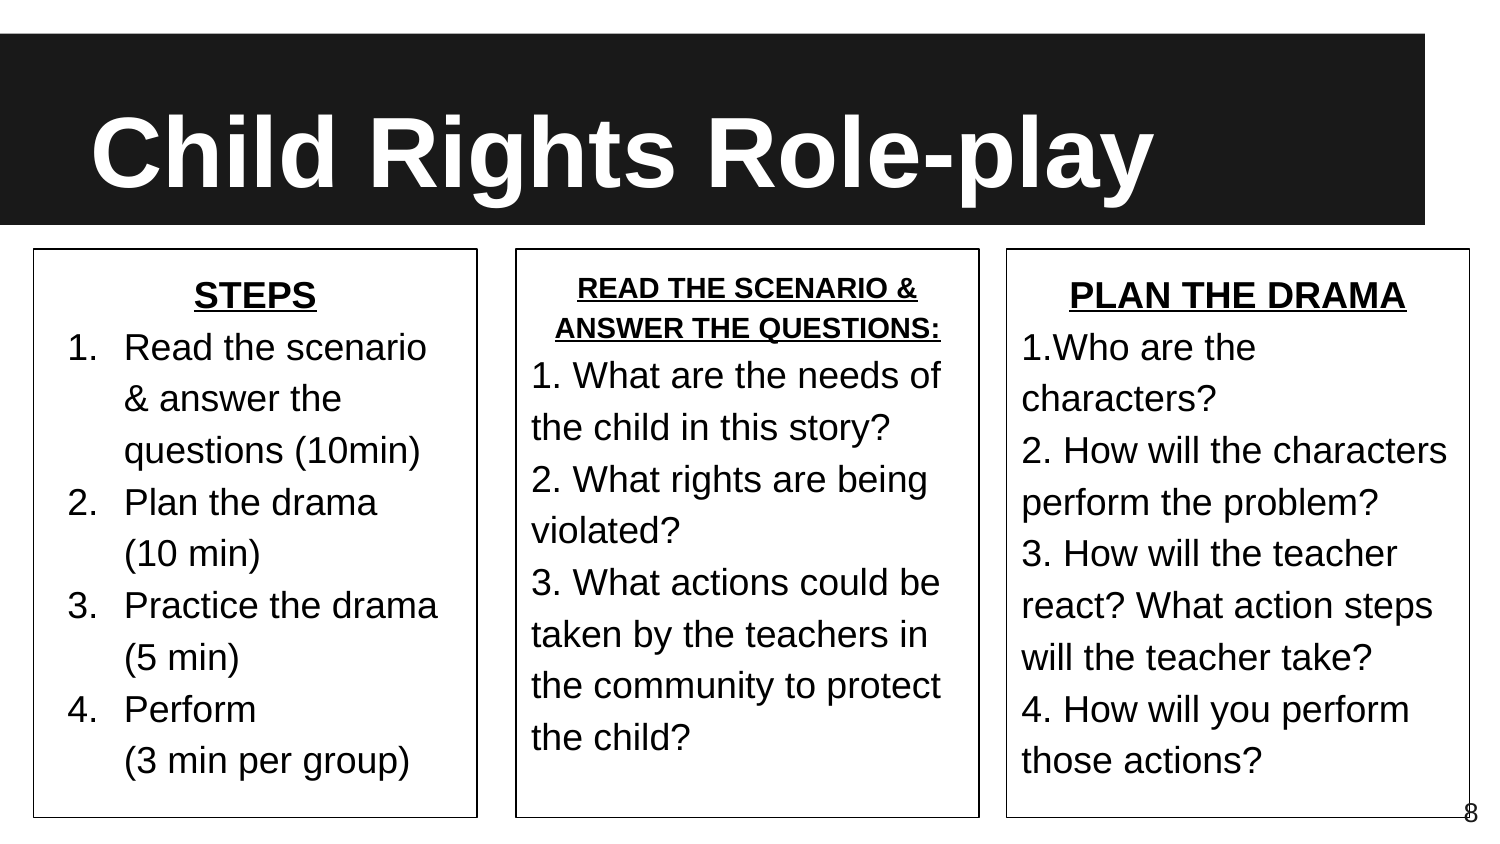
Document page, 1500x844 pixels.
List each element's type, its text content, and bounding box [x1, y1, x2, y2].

slide_number 8 [1403, 779, 1494, 844]
list STEPS Read the scenario & answer the questions (10min) Plan the drama (10 min) Practice the drama (5 min) Perform (3 min per group) [33, 248, 478, 818]
title Child Rights Role-play [75, 35, 1425, 223]
list READ THE SCENARIO & ANSWER THE QUESTIONS: 1. What are the needs of the child in this story? 2. What rights are being violated? 3. What actions could be taken by the teachers in the community to protect the child? [515, 248, 980, 818]
list PLAN THE DRAMA 1.Who are the characters? 2. How will the characters perform the problem? 3. How will the teacher react? What action steps will the teacher take? 4. How will you perform those actions? [1006, 248, 1470, 818]
